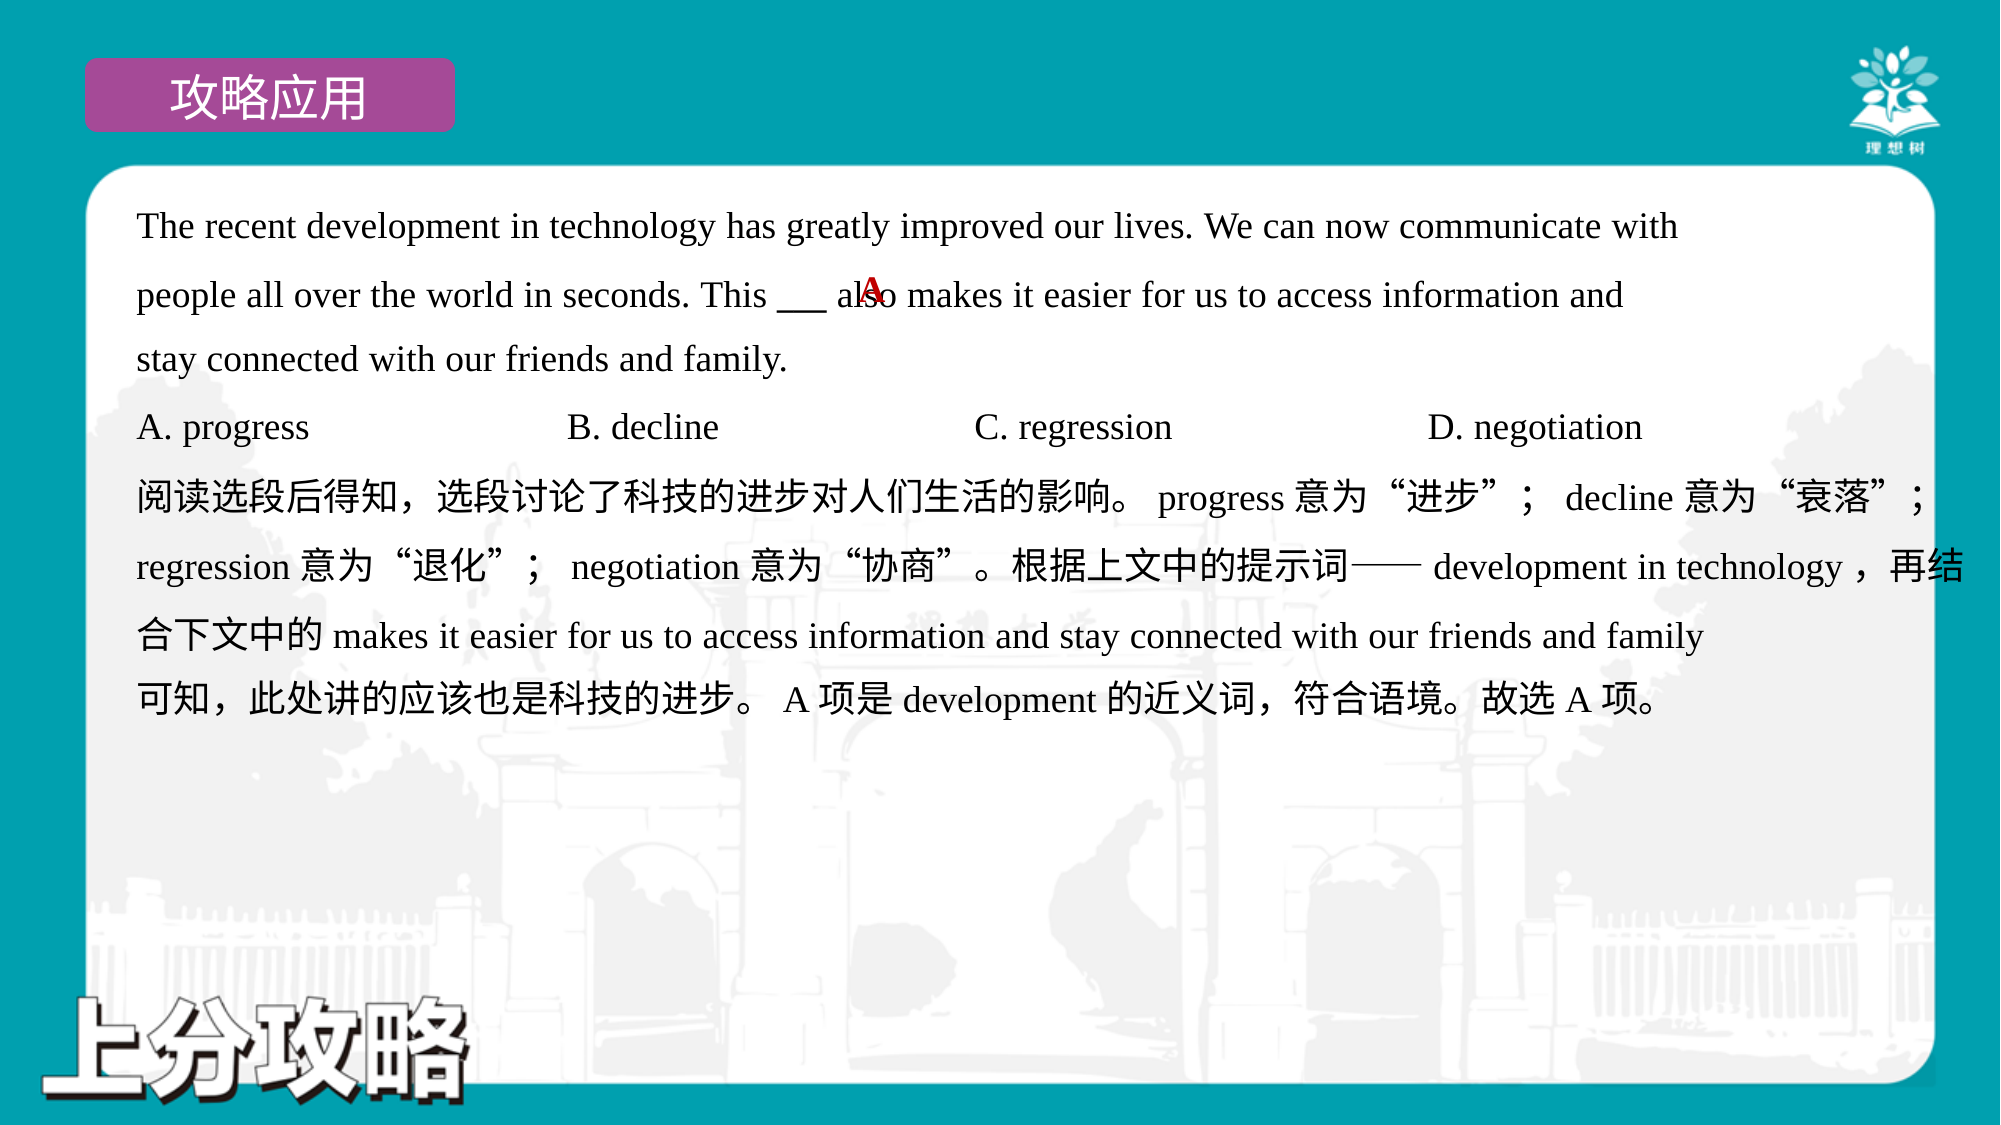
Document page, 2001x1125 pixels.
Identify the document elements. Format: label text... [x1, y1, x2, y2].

text_box 阅读选段后得知，选段讨论了科技的进步对人们生活的影响。progress意为“进步”；decline意为“衰落”； regression意为“退化”；negotiation意为“协商”。根据上文中的提示词——development in technology，再结 合下文中的makes it easier for us to access information and stay connected with our friends and family 可知，此处讲的应该也是科技的进步。A项是development的近义词，符合语境。故选A项。 [136, 449, 1865, 714]
text_box A [844, 240, 900, 303]
picture [0, 0, 2000, 1125]
text_box A. progress B. decline C. regression D. negotiation [136, 380, 1865, 440]
text_box The recent development in technology has greatly improved our lives. We can now communicate with people all over the world in seconds. This ___ also makes it easier for us to access information and stay connected with our friends and family. [136, 177, 1865, 373]
